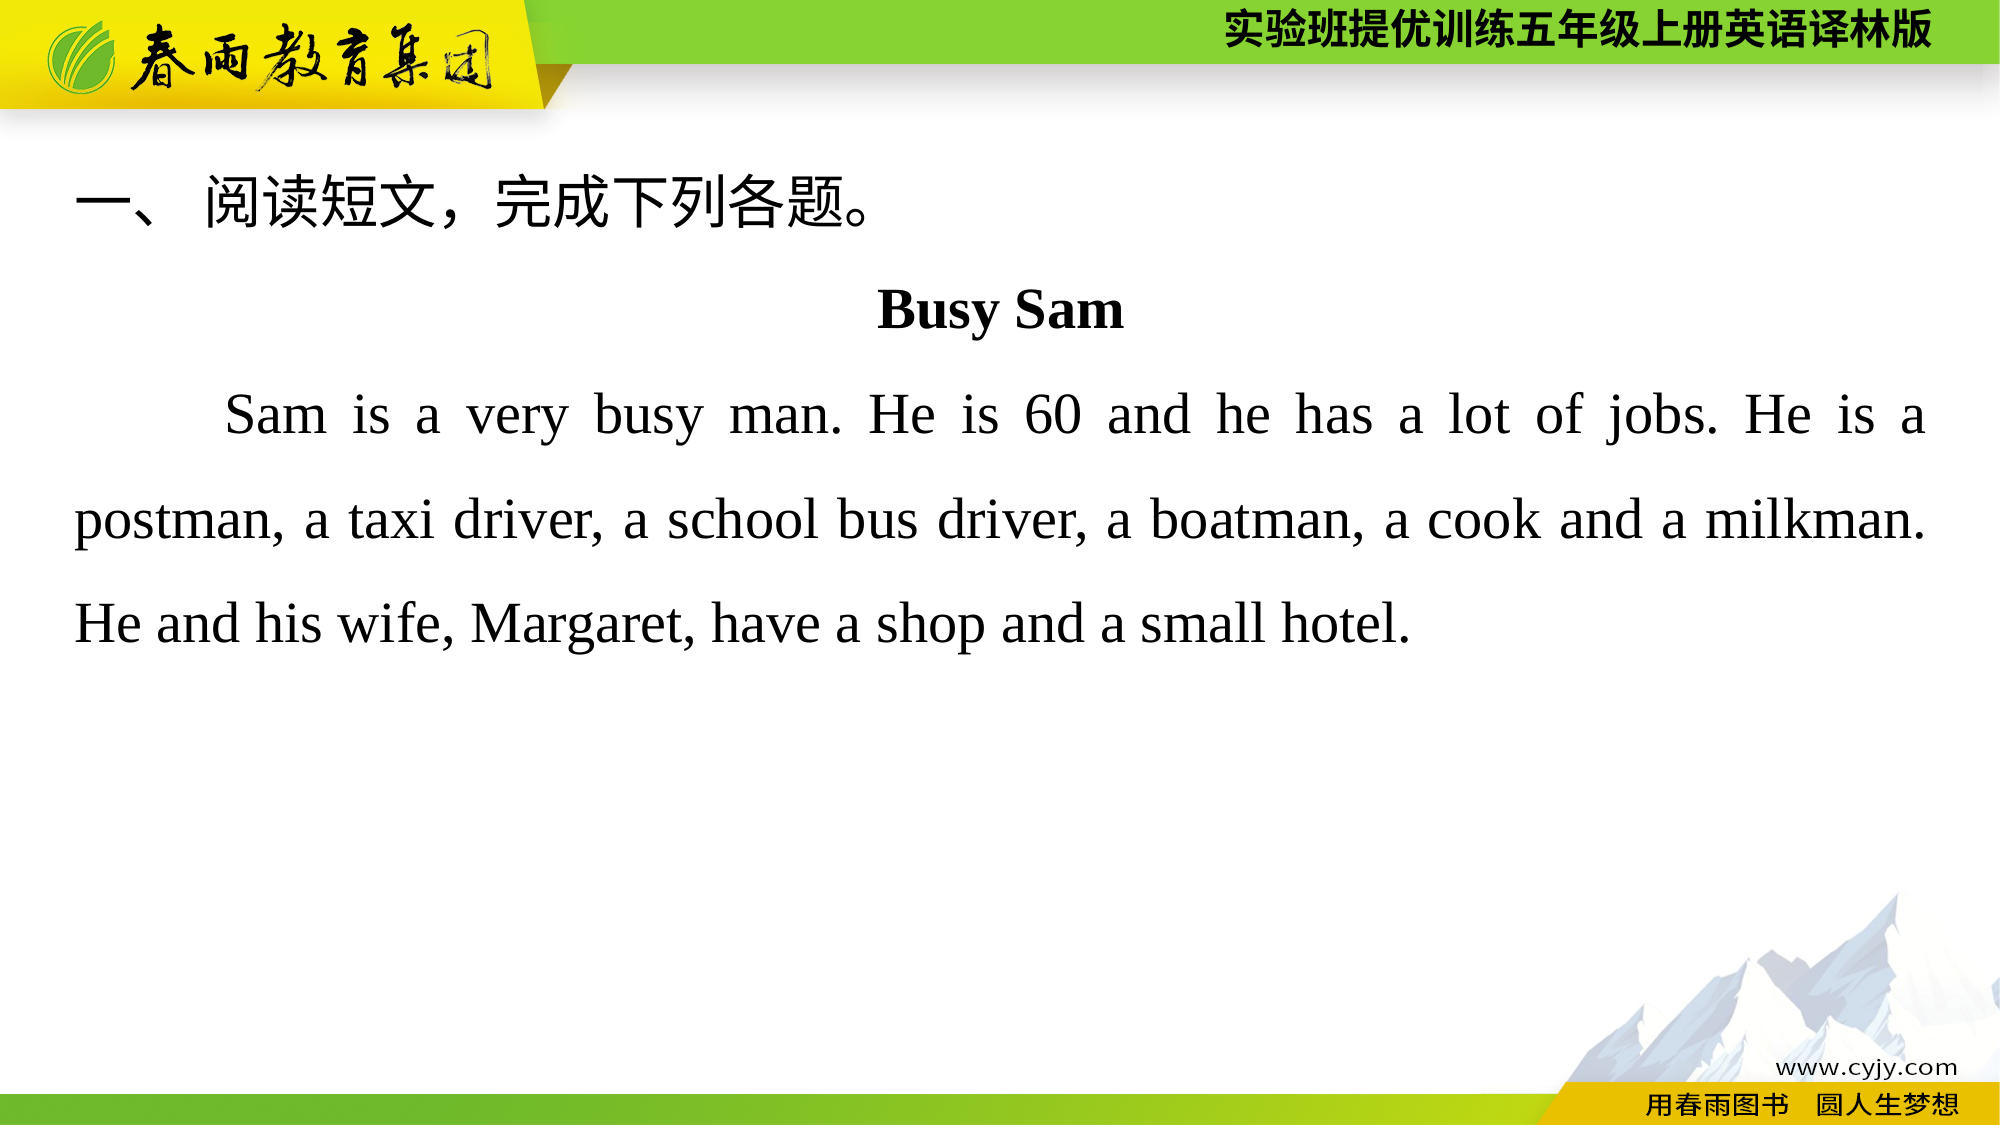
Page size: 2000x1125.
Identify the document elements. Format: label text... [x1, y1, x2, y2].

picture [0, 0, 2000, 1125]
list 一、 阅读短文，完成下列各题。 Busy Sam Sam is a very busy man. He is 60 and he has a lot of jobs. He is a postman, a taxi driver, a school bus driver, a boatman, a cook and a milkman. He and his wife, Margaret, have a shop and a small hotel. [59, 122, 1944, 668]
